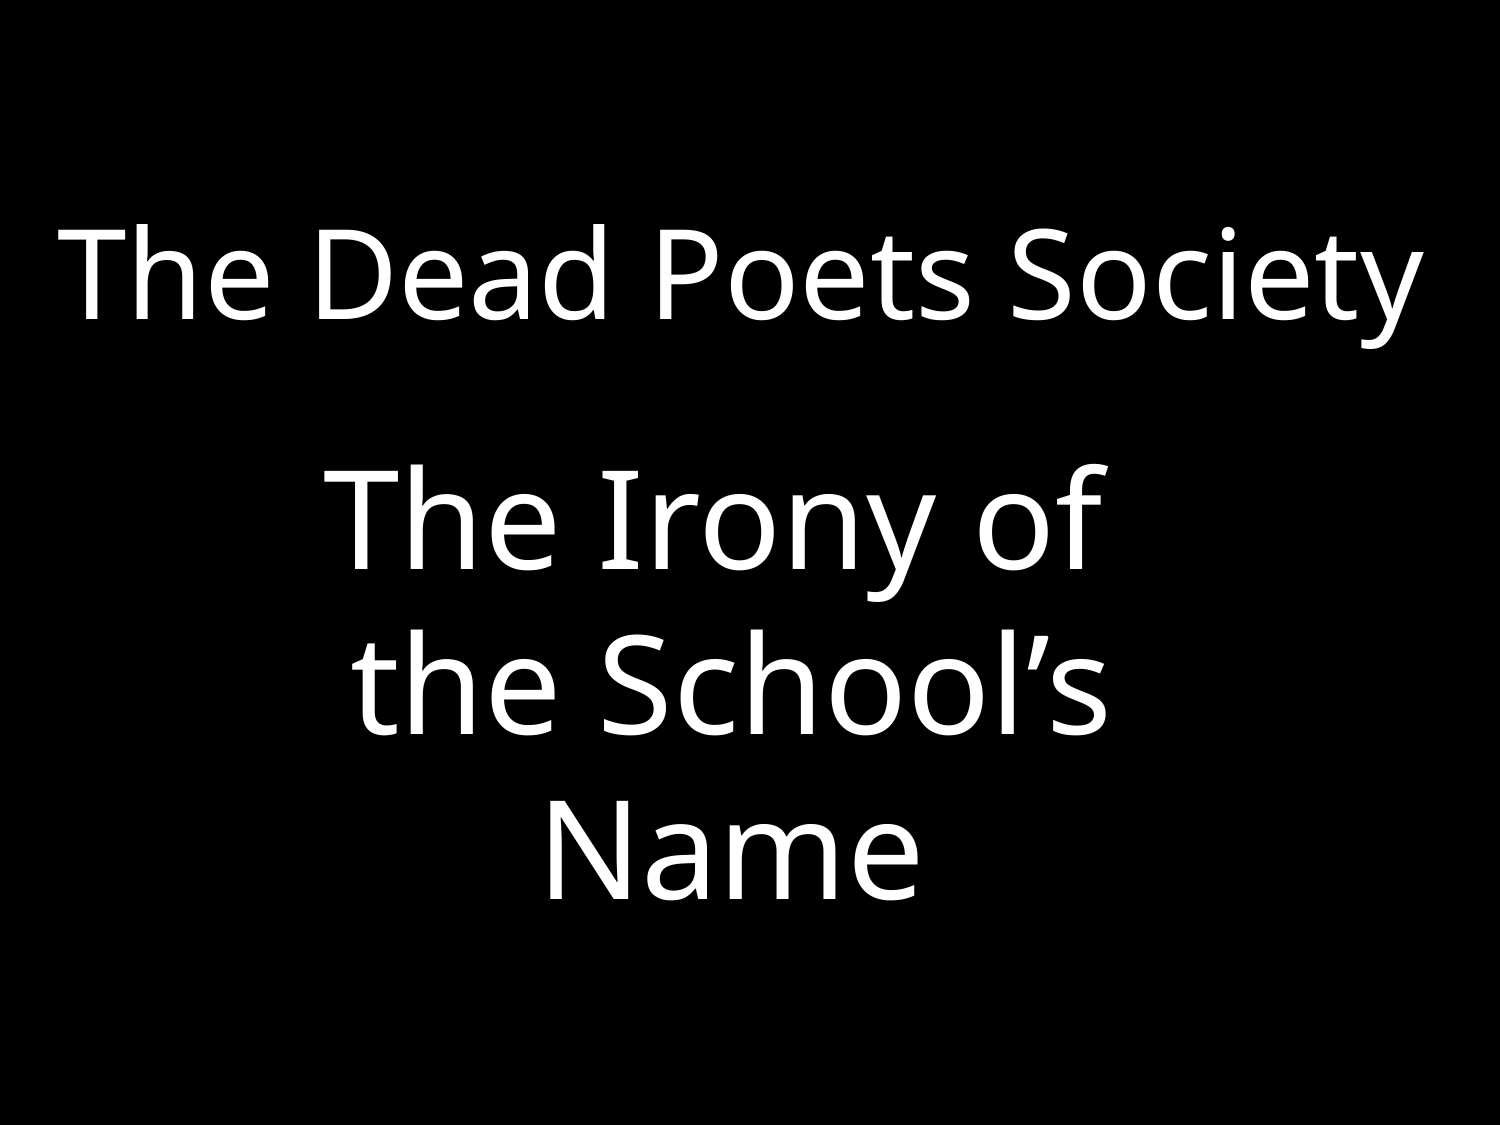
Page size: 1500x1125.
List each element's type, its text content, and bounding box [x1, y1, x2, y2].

text_box The Irony of the School’s Name [237, 425, 1225, 935]
text_box The Dead Poets Society [42, 187, 1440, 353]
